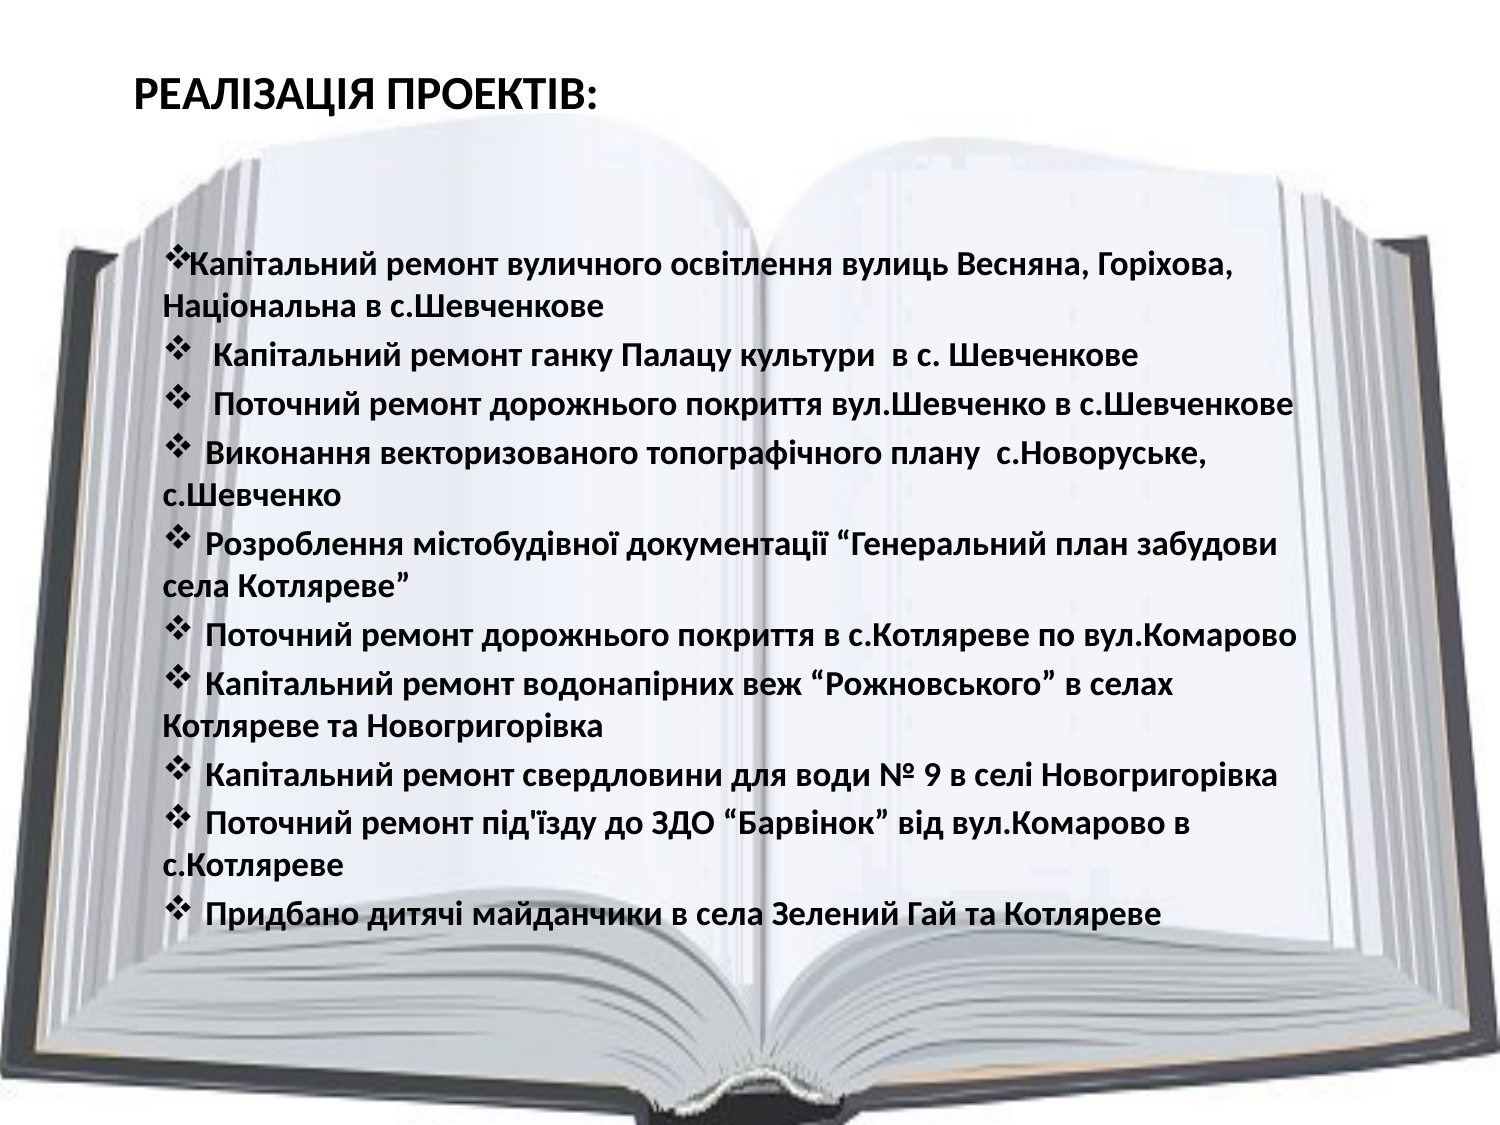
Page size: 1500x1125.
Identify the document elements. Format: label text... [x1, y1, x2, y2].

picture [0, 113, 1500, 1125]
title Реалізація проектів: [118, 54, 1394, 111]
